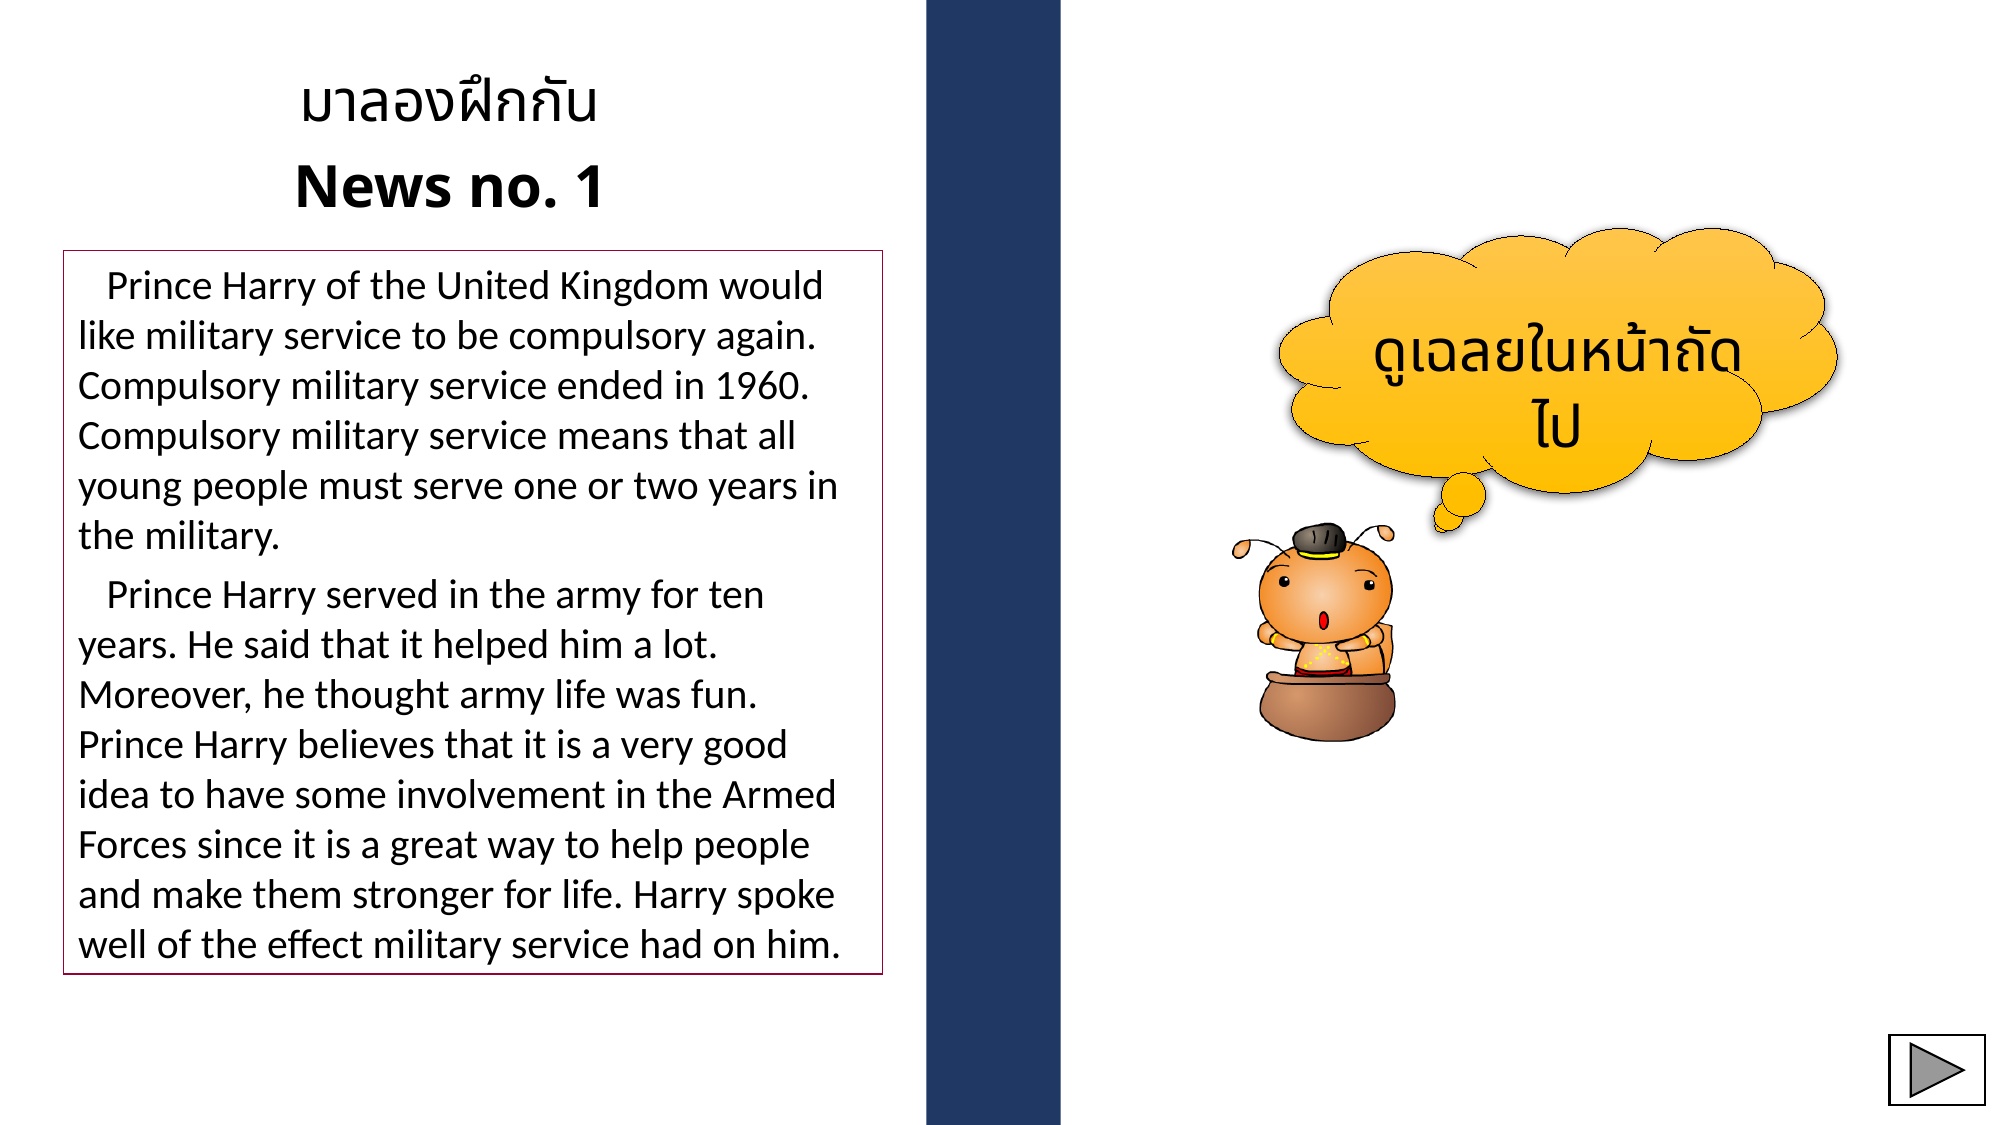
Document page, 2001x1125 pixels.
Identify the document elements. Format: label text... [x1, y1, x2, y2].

table_header มาลองฝึกกัน News no. 1 [239, 62, 662, 232]
text_box [1888, 1034, 1986, 1106]
text_box [1279, 228, 1838, 446]
text_box [1441, 479, 1486, 531]
text_box [925, 0, 1062, 1125]
text_box [1507, 479, 1623, 494]
picture [1200, 492, 1450, 766]
table_header ดูเฉลยในหน้าถัดไป [1347, 312, 1770, 479]
text_box Prince Harry of the United Kingdom would like military service to be compulsory again. Compulsory military service ended in 1960. Compulsory military service means that all young people must serve one or two years in the military. Prince Harry served in the army for ten years. He said that it helped him a lot. Moreover, he thought army life was fun. Prince Harry believes that it is a very good idea to have some involvement in the Armed Forces since it is a great way to help people and make them stronger for life. Harry spoke well of the effect military service had on him. [63, 250, 883, 974]
